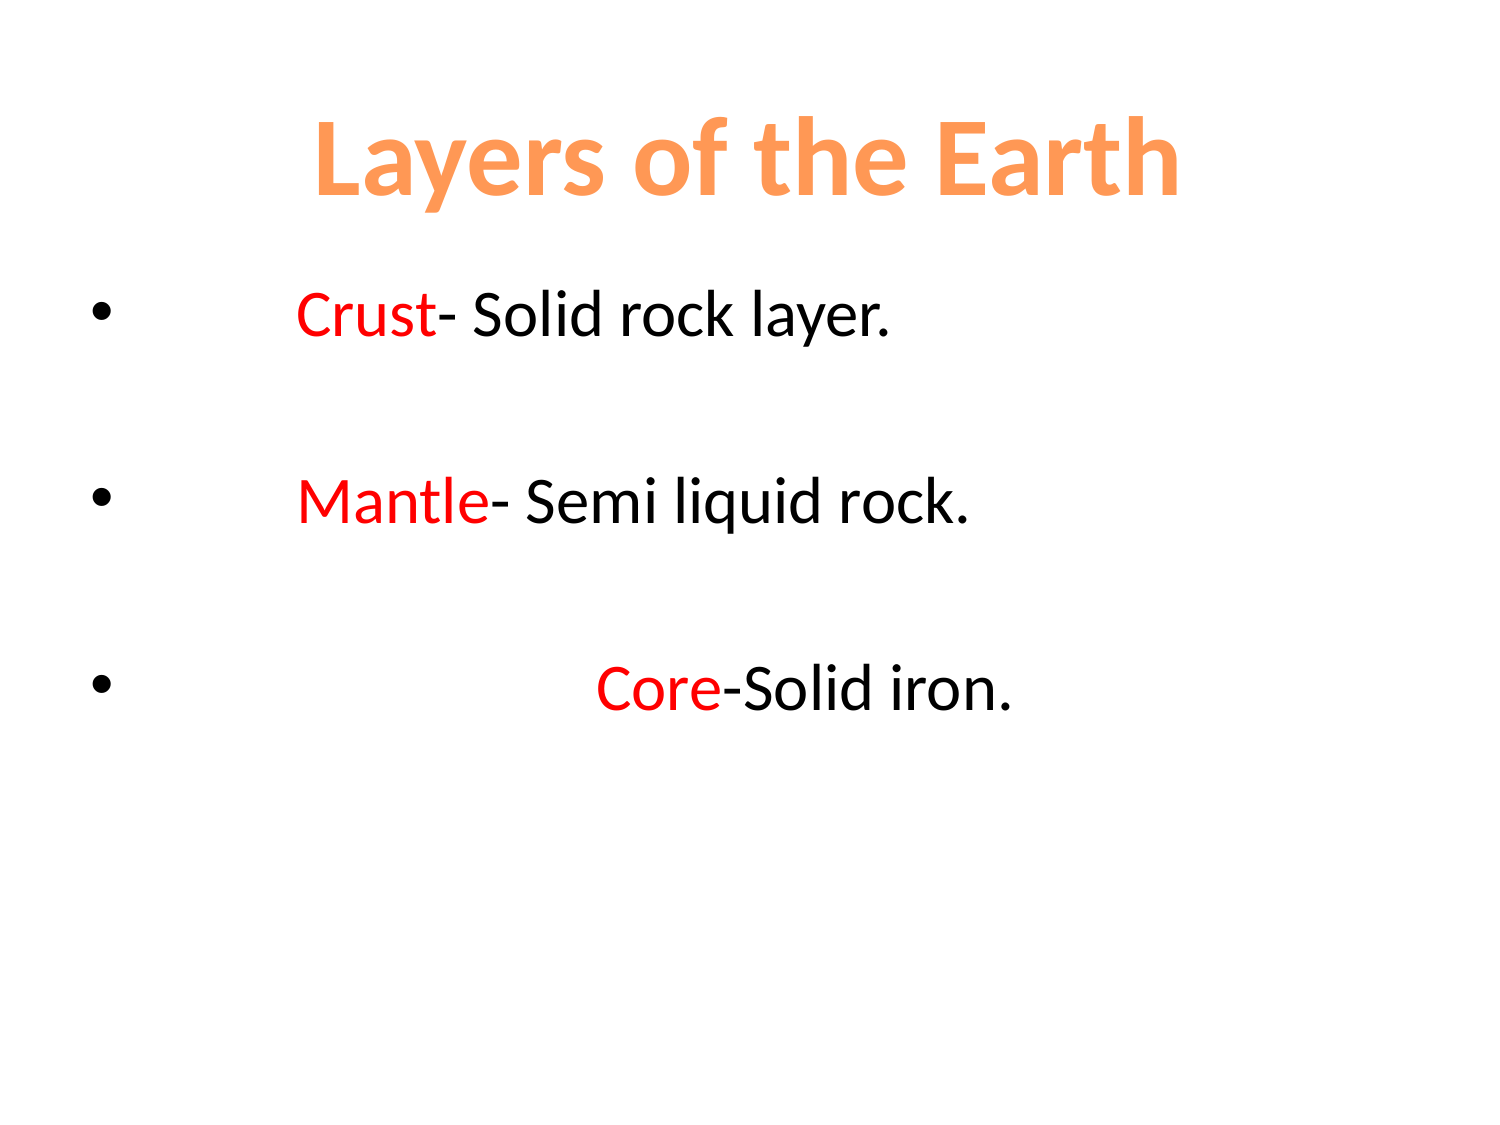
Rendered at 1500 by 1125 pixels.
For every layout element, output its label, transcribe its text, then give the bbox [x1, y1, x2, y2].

text_box Layers of the Earth [298, 74, 1199, 225]
list Crust- Solid rock layer. Mantle- Semi liquid rock. Core-Solid iron. [75, 262, 1425, 1005]
